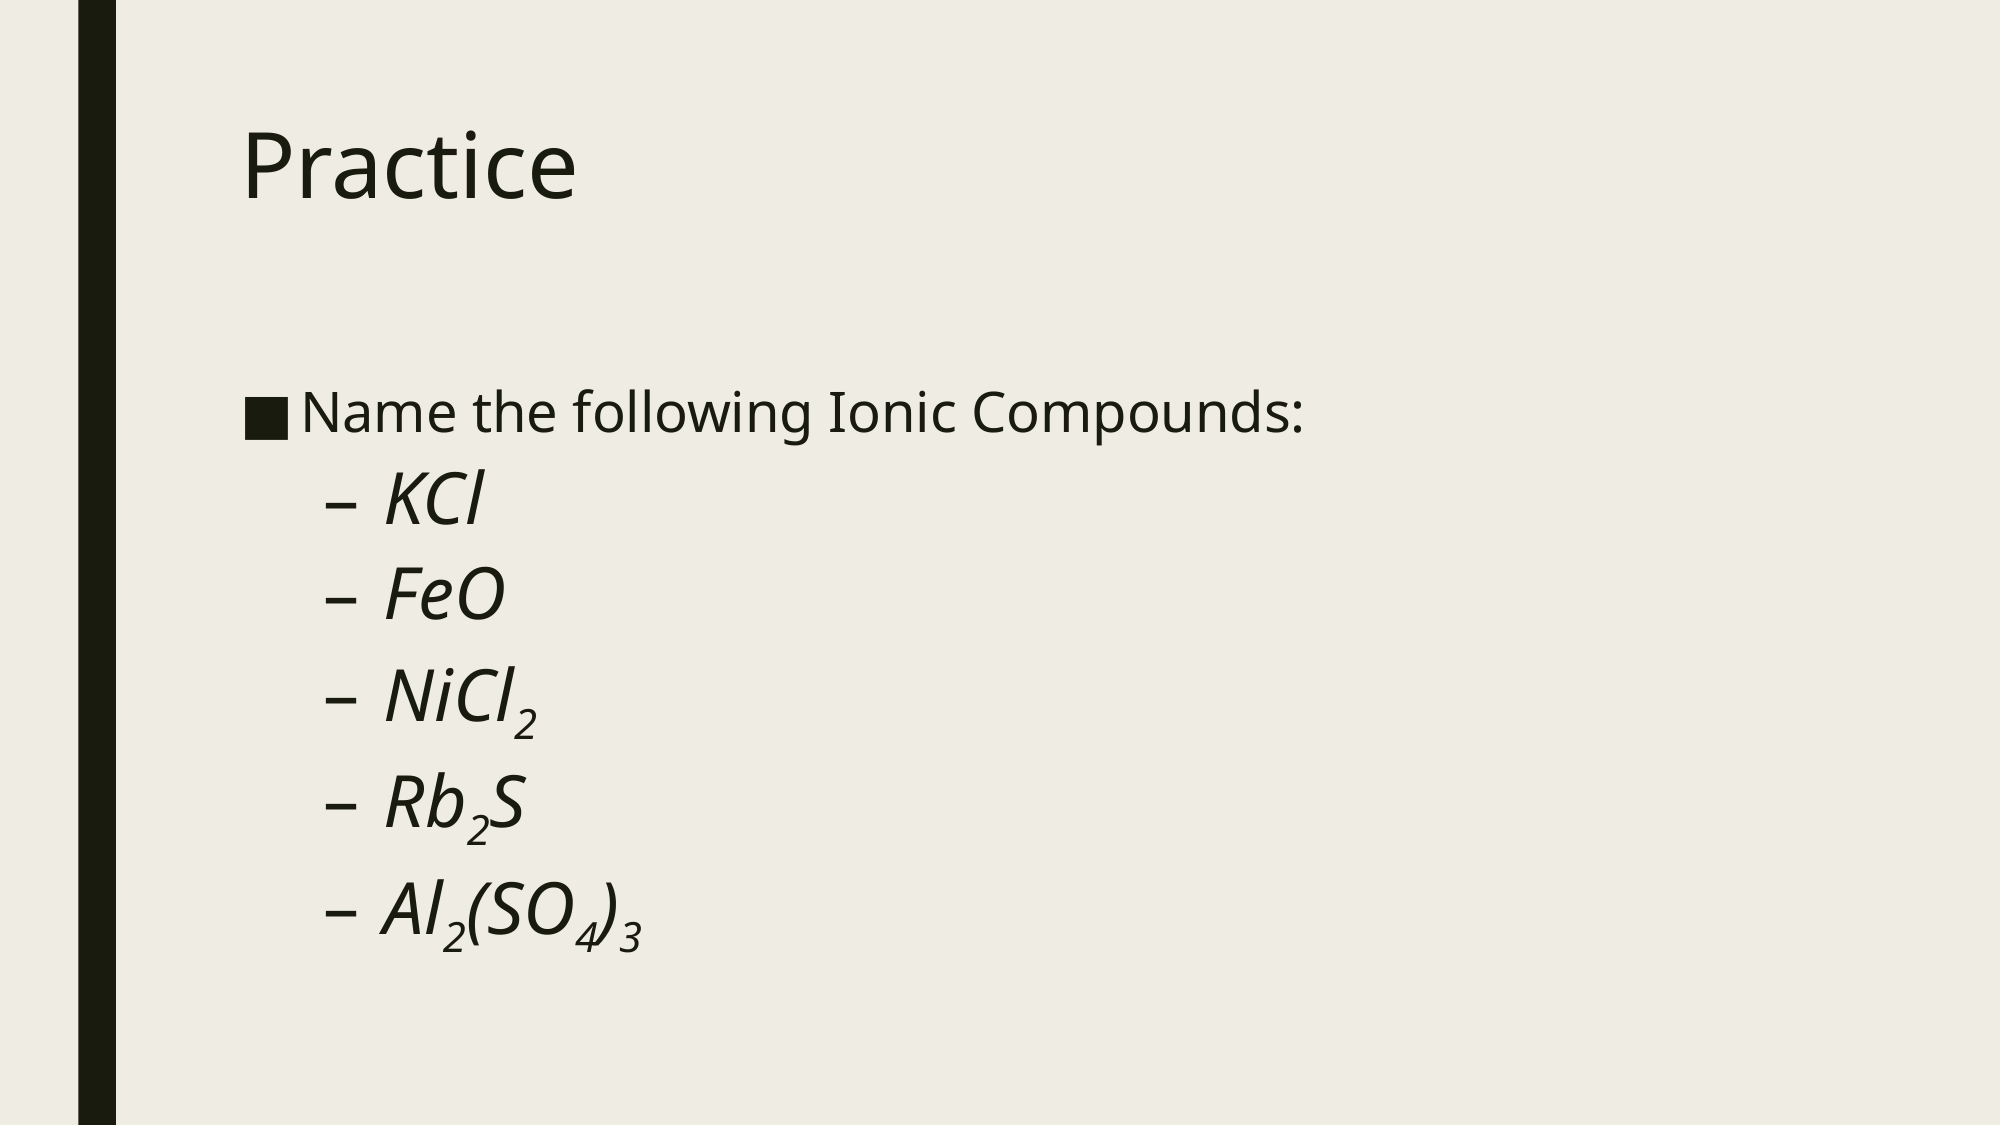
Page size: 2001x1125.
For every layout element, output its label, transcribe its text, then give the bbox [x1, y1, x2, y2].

title Practice [225, 112, 1800, 357]
list Name the following Ionic Compounds: KCl FeO NiCl2 Rb2S Al2(SO4)3 [225, 375, 1800, 963]
